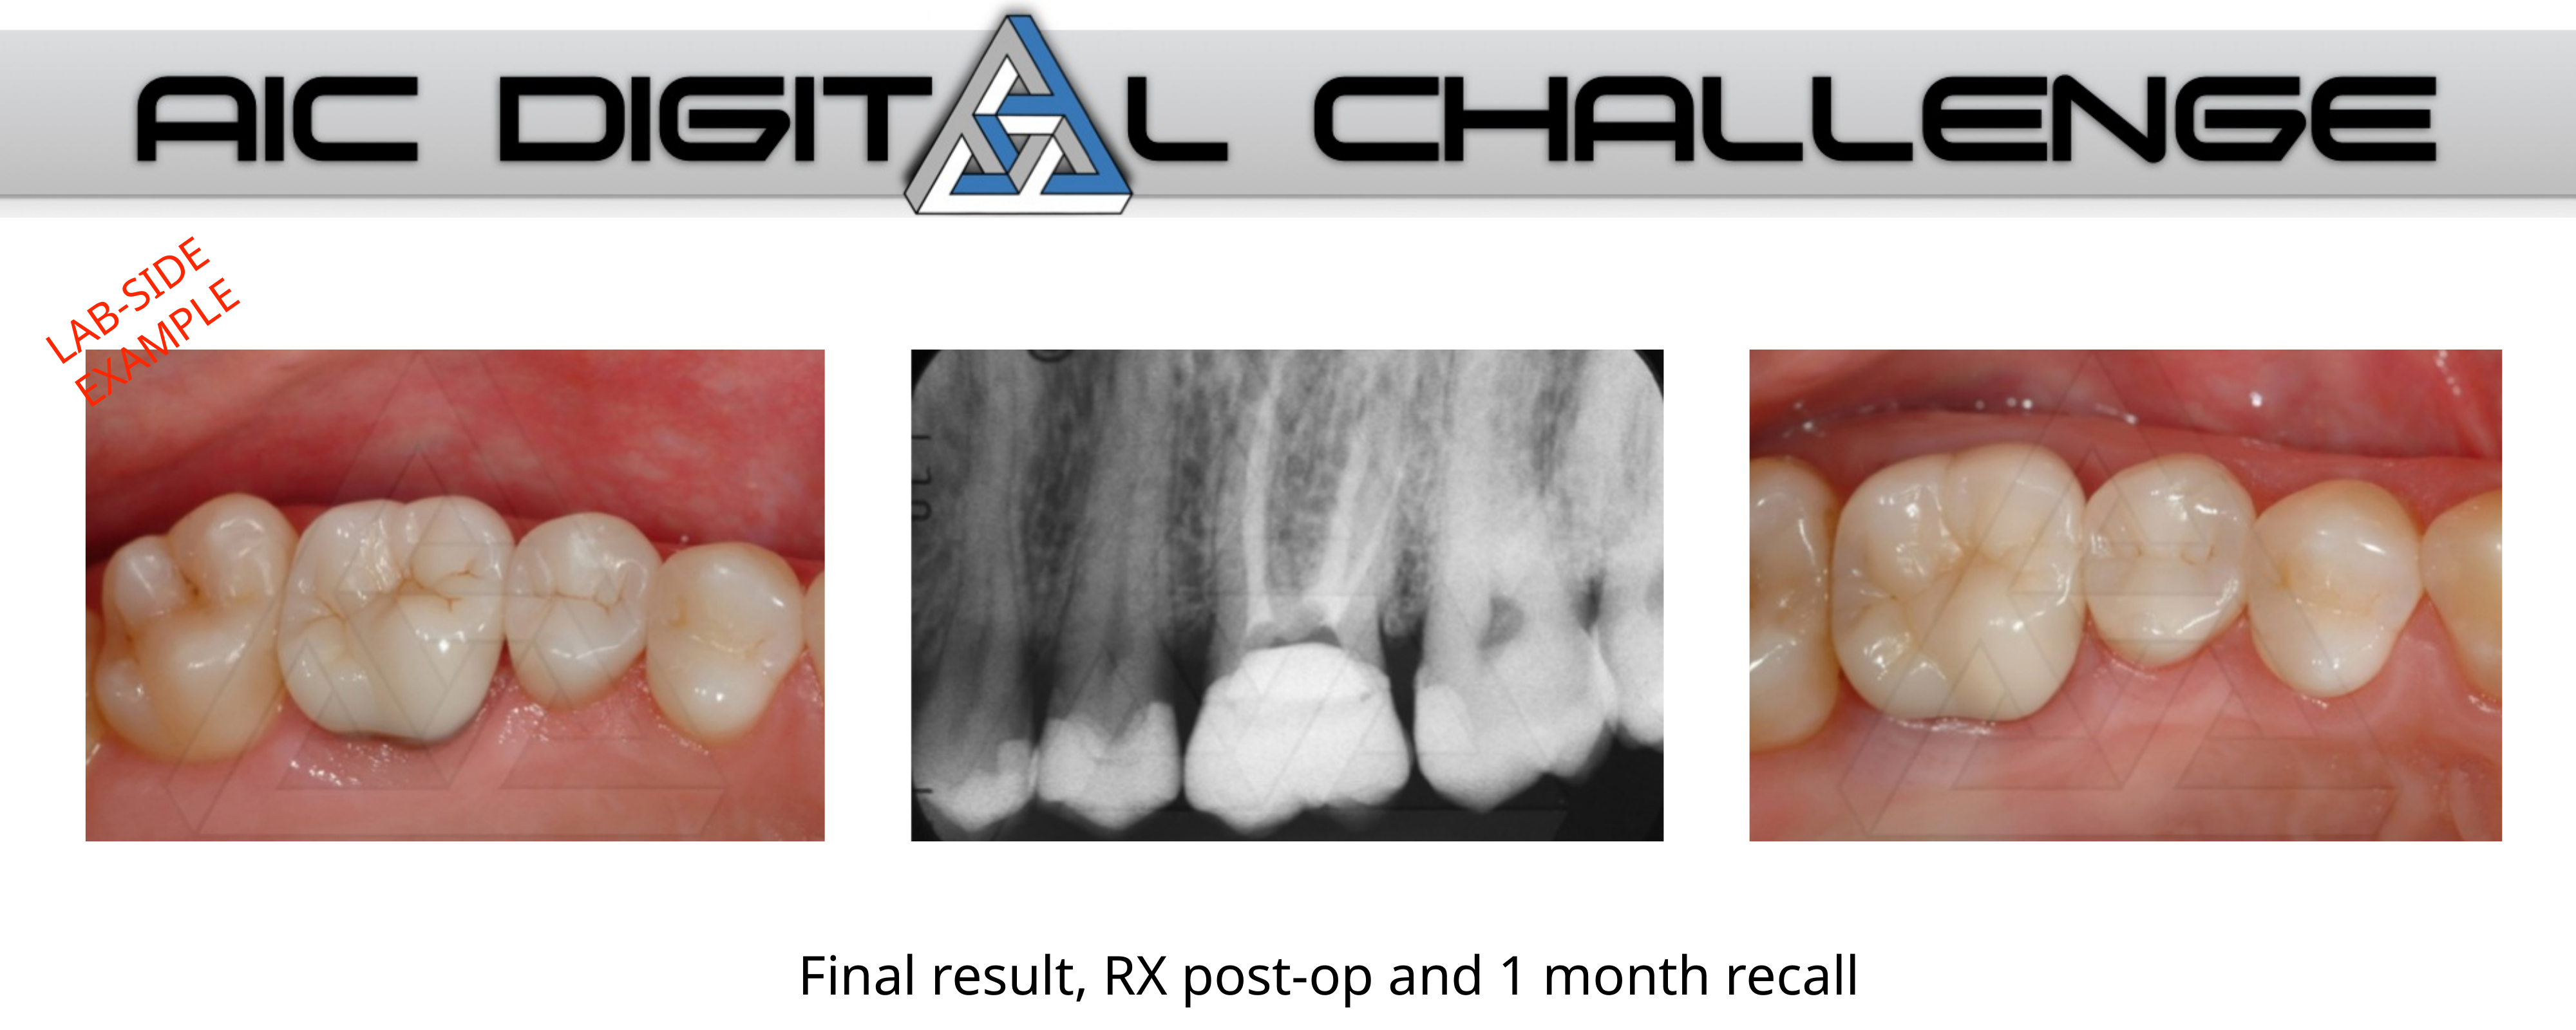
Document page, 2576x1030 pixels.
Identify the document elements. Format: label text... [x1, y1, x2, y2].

picture [85, 350, 825, 841]
text_box Final result, RX post-op and 1 month recall [793, 936, 1866, 1011]
text_box LAB-SIDE EXAMPLE [0, 218, 283, 444]
picture [1749, 350, 2503, 841]
picture [911, 350, 1664, 841]
picture [0, 0, 2576, 218]
